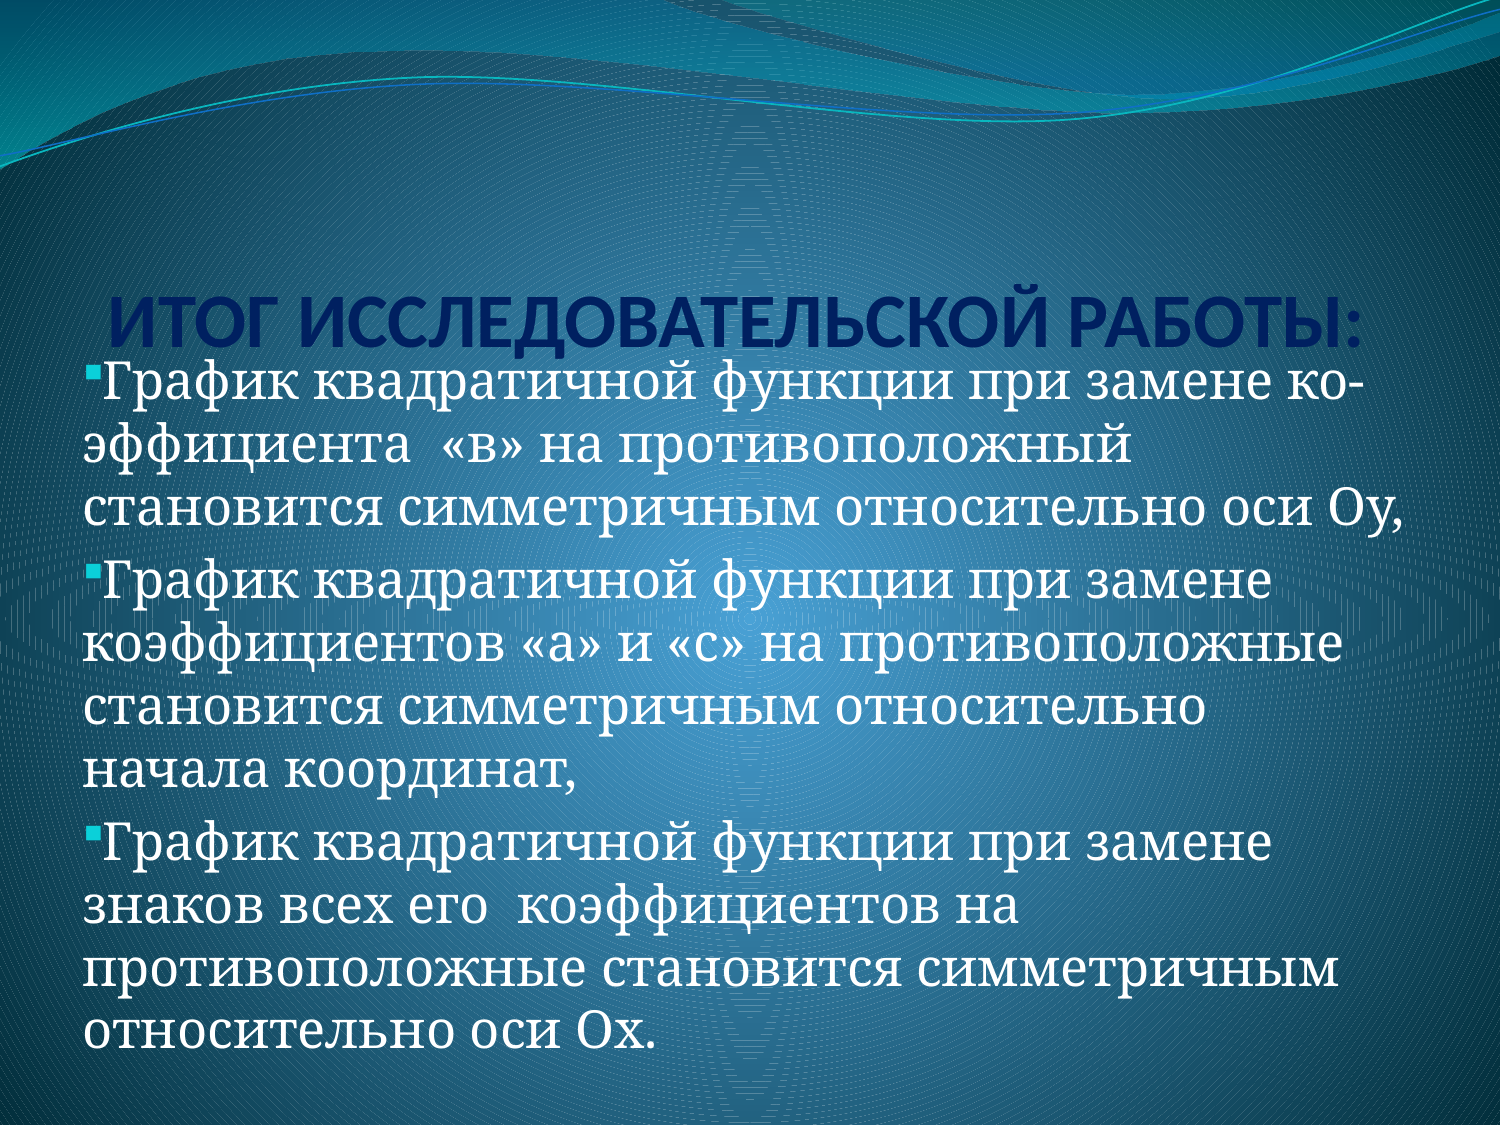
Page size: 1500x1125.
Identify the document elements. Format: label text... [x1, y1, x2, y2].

subtitle График квадратичной функции при замене ко-эффициента «в» на противоположный становится симметричным относительно оси Оу, График квадратичной функции при замене коэффициентов «а» и «с» на противоположные становится симметричным относительно начала координат, График квадратичной функции при замене знаков всех его коэффициентов на противоположные становится симметричным относительно оси Ох. [82, 339, 1418, 1114]
title ИТОГ ИССЛЕДОВАТЕЛЬСКОЙ РАБОТЫ: [93, 70, 1369, 339]
